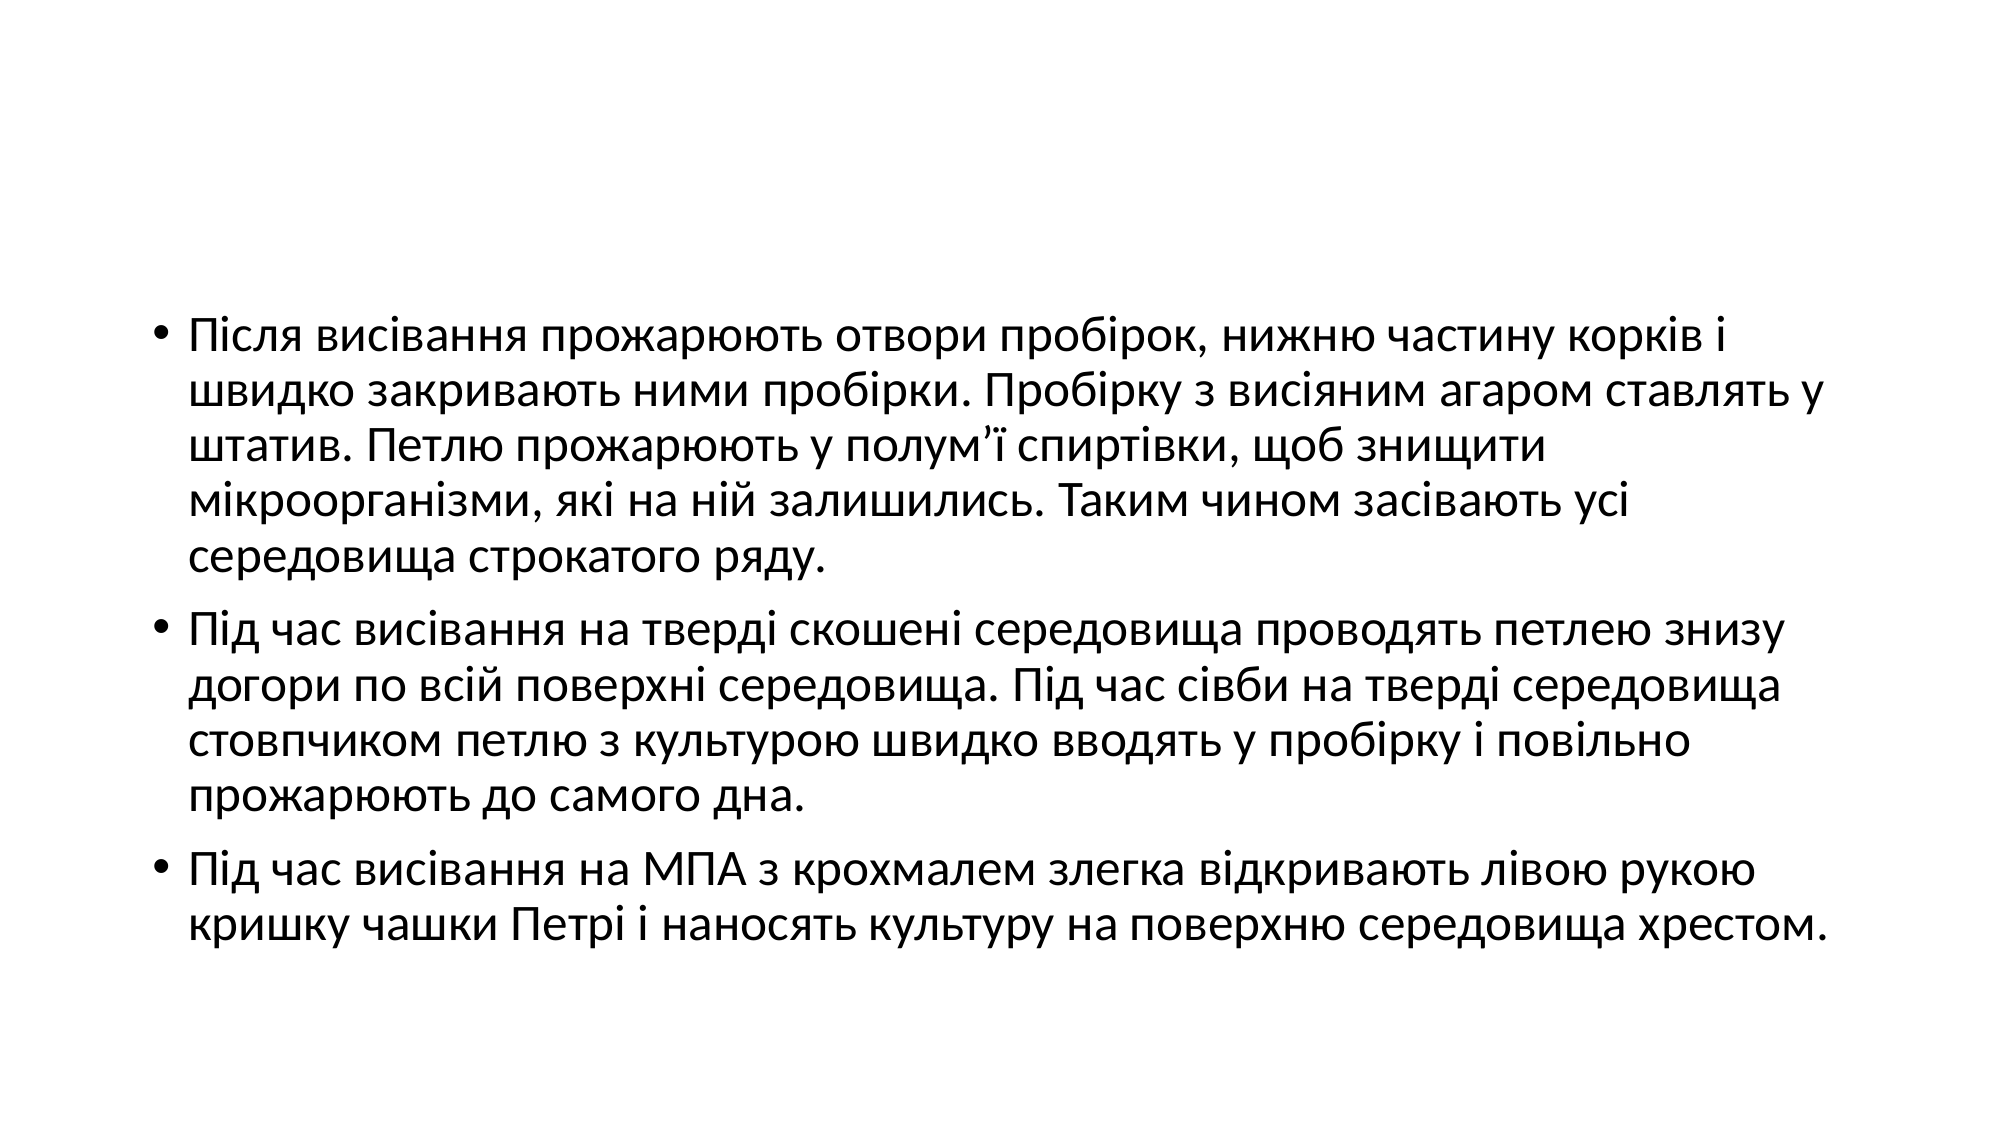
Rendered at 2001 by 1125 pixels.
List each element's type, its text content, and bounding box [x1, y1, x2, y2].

list Після висівання прожарюють отвори пробірок, нижню частину корків і швидко закривають ними пробірки. Пробірку з висіяним агаром ставлять у штатив. Петлю прожарюють у полум’ї спиртівки, щоб знищити мікроорганізми, які на ній залишились. Таким чином засівають усі середовища строкатого ряду. Під час висівання на тверді скошені середовища проводять петлею знизу догори по всій поверхні середовища. Під час сівби на тверді середовища стовпчиком петлю з культурою швидко вводять у пробірку і повільно прожарюють до самого дна. Під час висівання на МПА з крохмалем злегка відкривають лівою рукою кришку чашки Петрі і наносять культуру на поверхню середовища хрестом. [137, 299, 1863, 1014]
